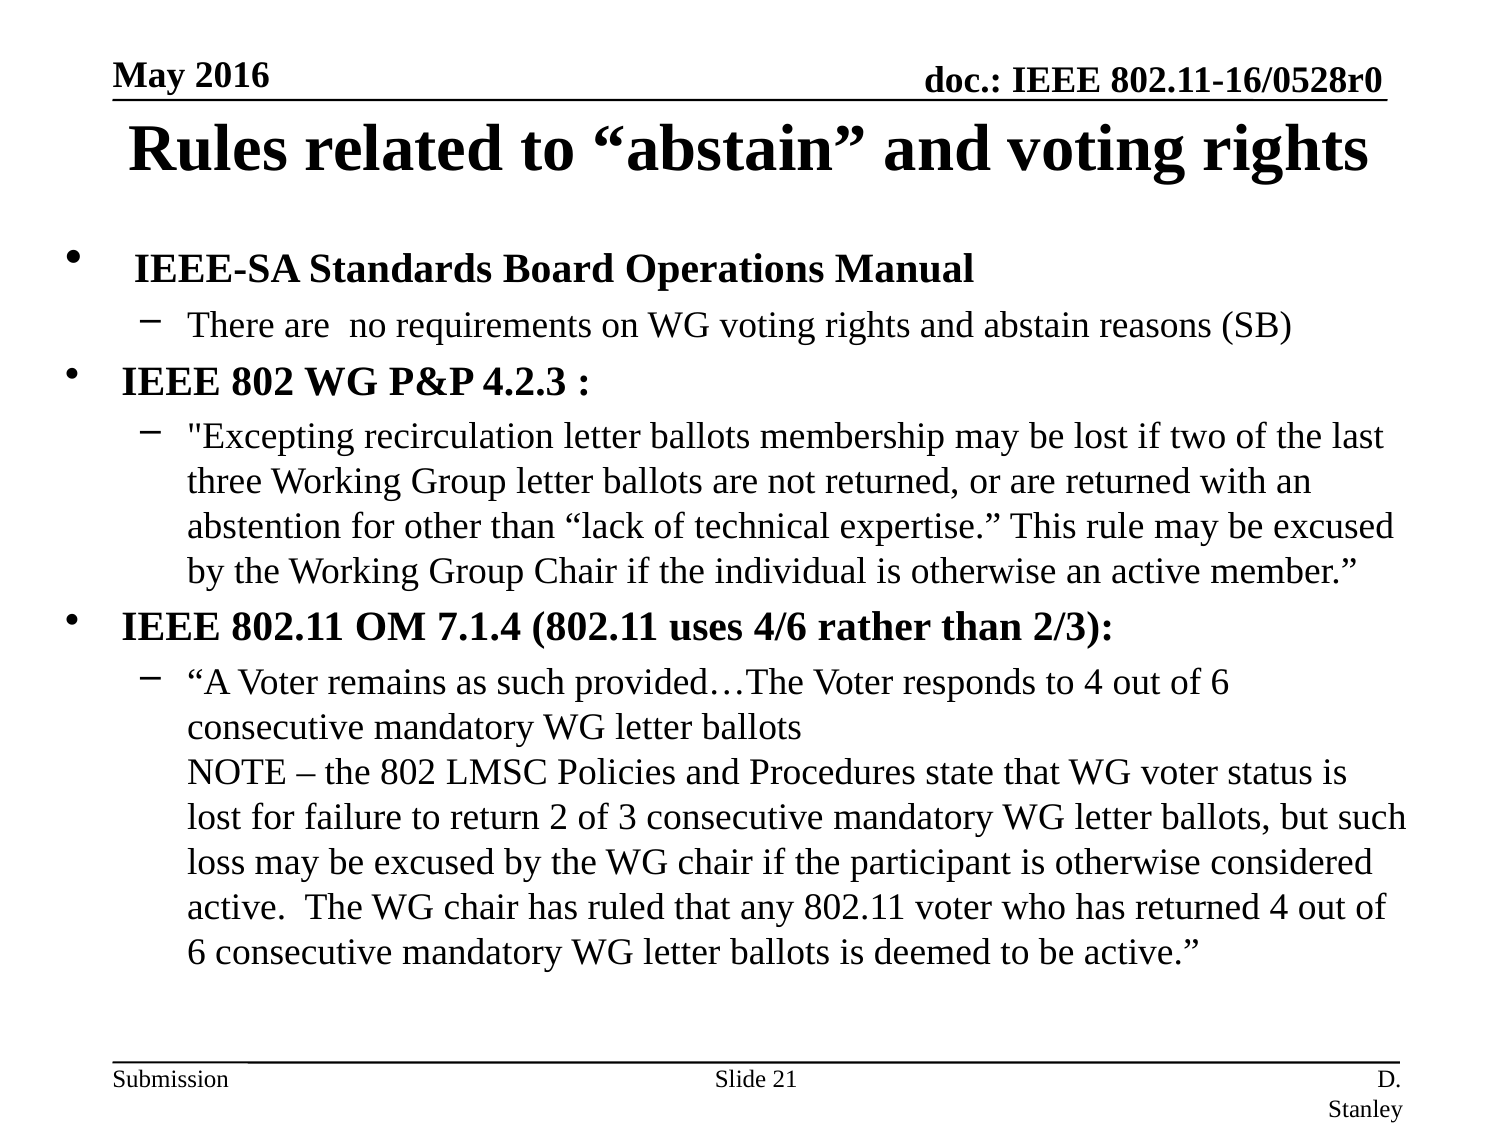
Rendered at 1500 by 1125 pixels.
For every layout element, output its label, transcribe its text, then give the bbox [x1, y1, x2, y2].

list IEEE-SA Standards Board Operations Manual There are no requirements on WG voting rights and abstain reasons (SB) IEEE 802 WG P&P 4.2.3 : "Excepting recirculation letter ballots membership may be lost if two of the last three Working Group letter ballots are not returned, or are returned with an abstention for other than “lack of technical expertise.” This rule may be excused by the Working Group Chair if the individual is otherwise an active member.” IEEE 802.11 OM 7.1.4 (802.11 uses 4/6 rather than 2/3): “A Voter remains as such provided…The Voter responds to 4 out of 6 consecutive mandatory WG letter ballots NOTE – the 802 LMSC Policies and Procedures state that WG voter status is lost for failure to return 2 of 3 consecutive mandatory WG letter ballots, but such loss may be excused by the WG chair if the participant is otherwise considered active. The WG chair has ruled that any 802.11 voter who has returned 4 out of 6 consecutive mandatory WG letter ballots is deemed to be active.” [49, 224, 1426, 1063]
title Rules related to “abstain” and voting rights [74, 74, 1426, 213]
slide_number Slide 21 [712, 1061, 800, 1093]
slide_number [112, 49, 401, 96]
footer D. Stanley, HP Enterprise [1324, 1061, 1402, 1093]
